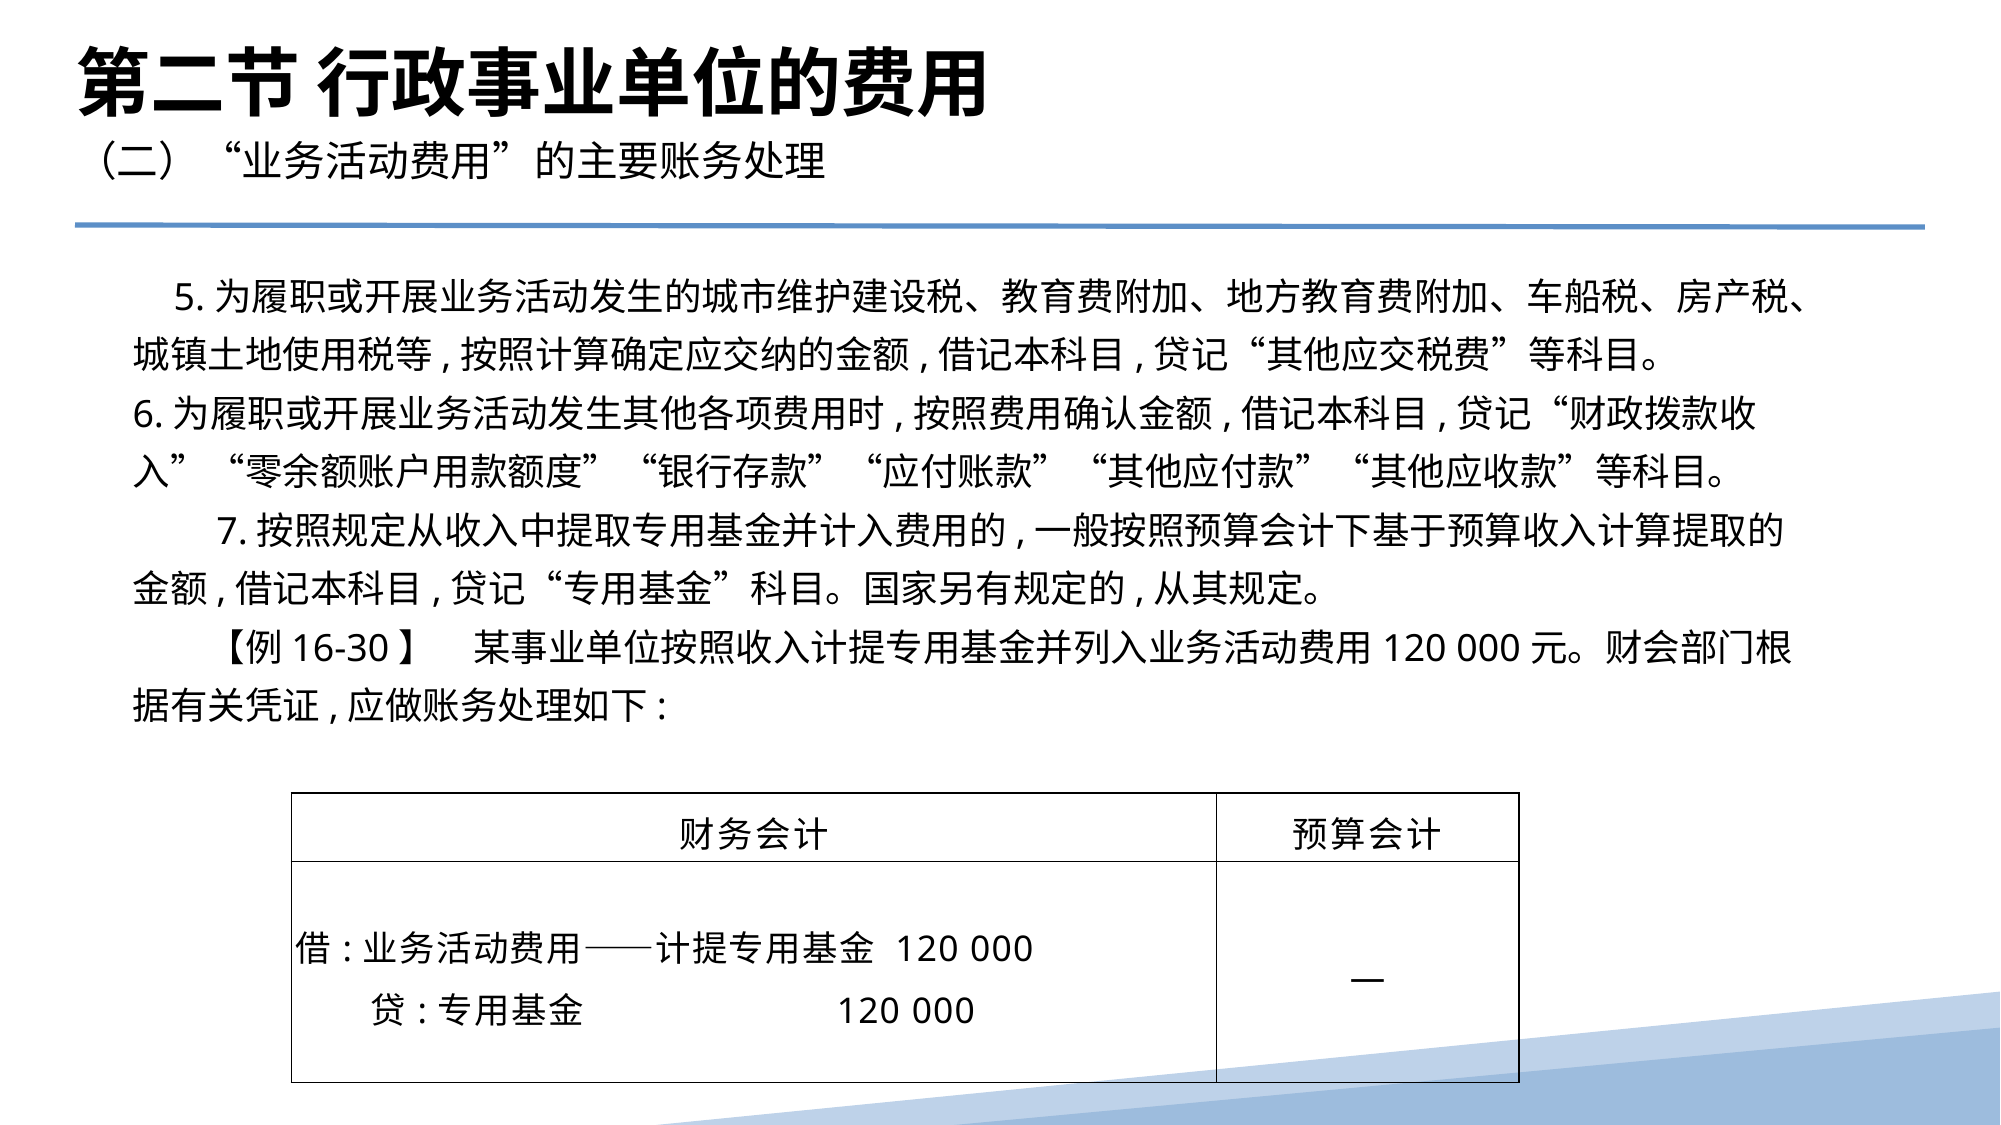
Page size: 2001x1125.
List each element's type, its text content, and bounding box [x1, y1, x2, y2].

text_box 5.为履职或开展业务活动发生的城市维护建设税、教育费附加、地方教育费附加、车船税、房产税、城镇土地使用税等,按照计算确定应交纳的金额,借记本科目,贷记“其他应交税费”等科目。 6.为履职或开展业务活动发生其他各项费用时,按照费用确认金额,借记本科目,贷记“财政拨款收入”“零余额账户用款额度”“银行存款”“应付账款”“其他应付款”“其他应收款”等科目。 7.按照规定从收入中提取专用基金并计入费用的,一般按照预算会计下基于预算收入计算提取的金额,借记本科目,贷记“专用基金”科目。国家另有规定的,从其规定。 【例16-30】 某事业单位按照收入计提专用基金并列入业务活动费用120 000元。财会部门根据有关凭证,应做账务处理如下: [117, 252, 1817, 745]
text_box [656, 991, 2000, 1125]
text_box （二）“业务活动费用”的主要账务处理 [75, 124, 1925, 200]
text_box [74, 224, 1925, 228]
table_header 预算会计 [1217, 794, 1518, 861]
text_box 第二节 行政事业单位的费用 [75, 24, 1925, 124]
table_cell — [1217, 862, 1518, 991]
table_cell 借:业务活动费用——计提专用基金 120 000 贷:专用基金 120 000 [292, 862, 1216, 1082]
table_header 财务会计 [292, 794, 1216, 861]
